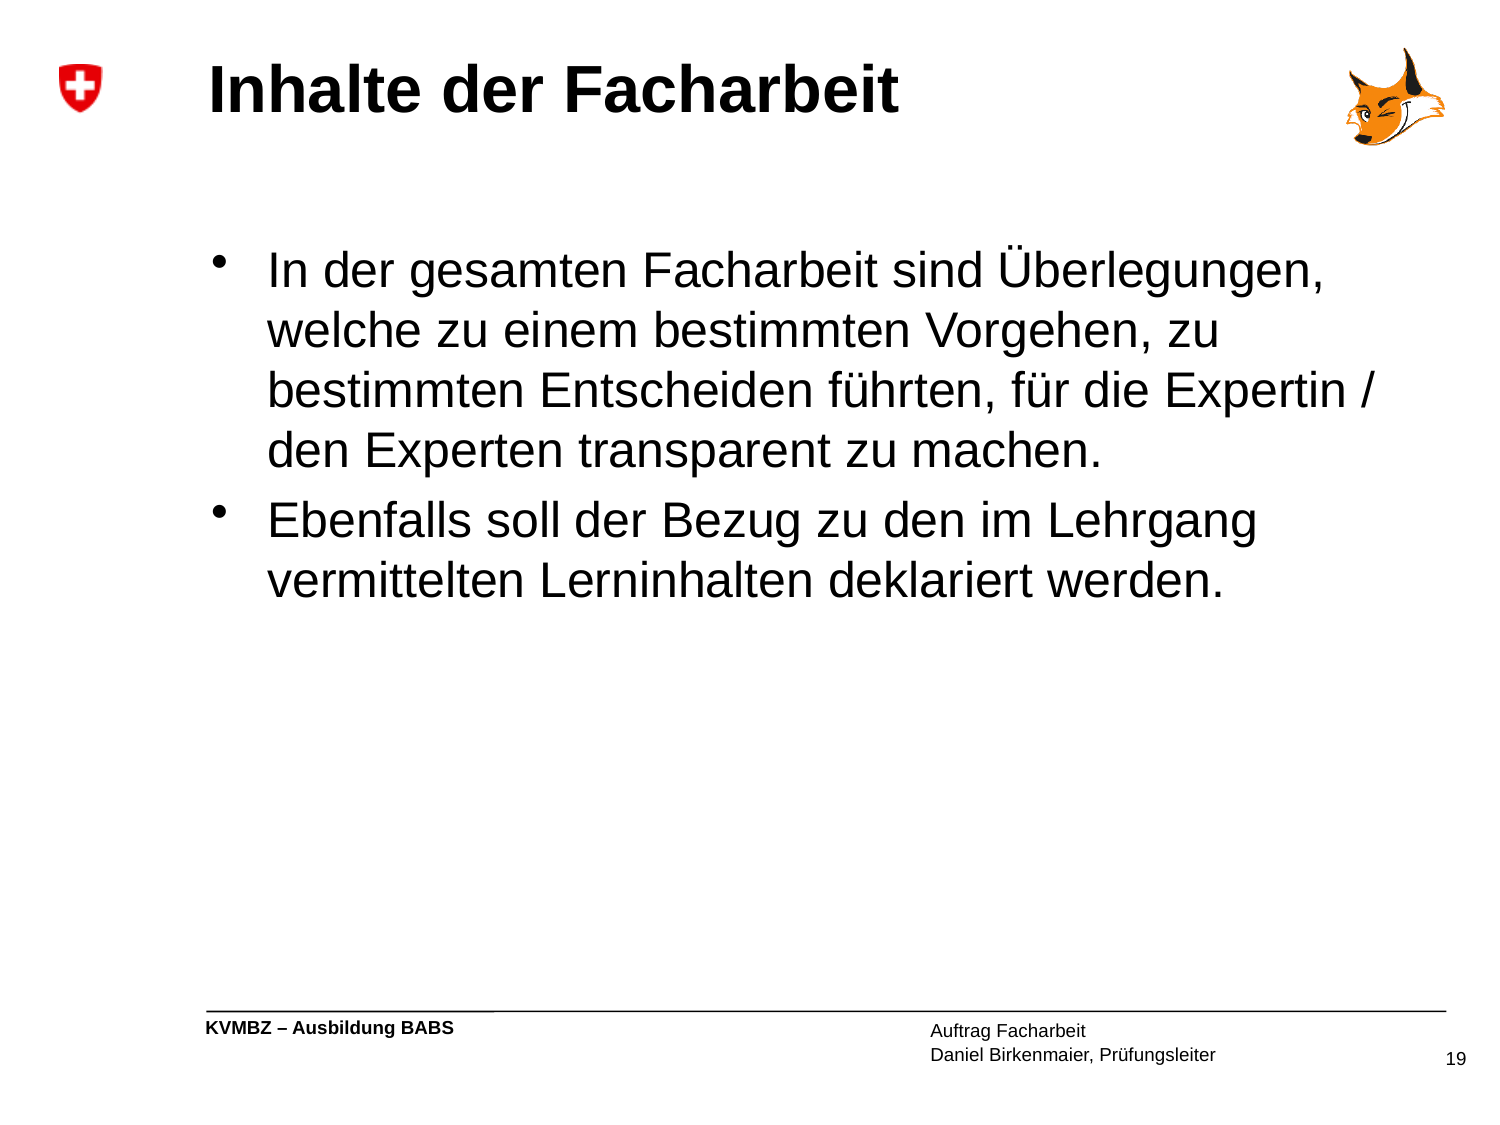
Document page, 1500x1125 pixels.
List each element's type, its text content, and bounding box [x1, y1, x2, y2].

title Inhalte der Facharbeit [207, 45, 1433, 209]
picture [1342, 45, 1447, 150]
list In der gesamten Facharbeit sind Überlegungen, welche zu einem bestimmten Vorgehen, zu bestimmten Entscheiden führten, für die Expertin / den Experten transparent zu machen. Ebenfalls soll der Bezug zu den im Lehrgang vermittelten Lerninhalten deklariert werden. [210, 237, 1438, 1012]
footer Daniel Birkenmaier, Prüfungsleiter [915, 1048, 1447, 1071]
slide_number Auftrag Facharbeit [915, 1011, 1447, 1048]
picture [59, 64, 103, 114]
